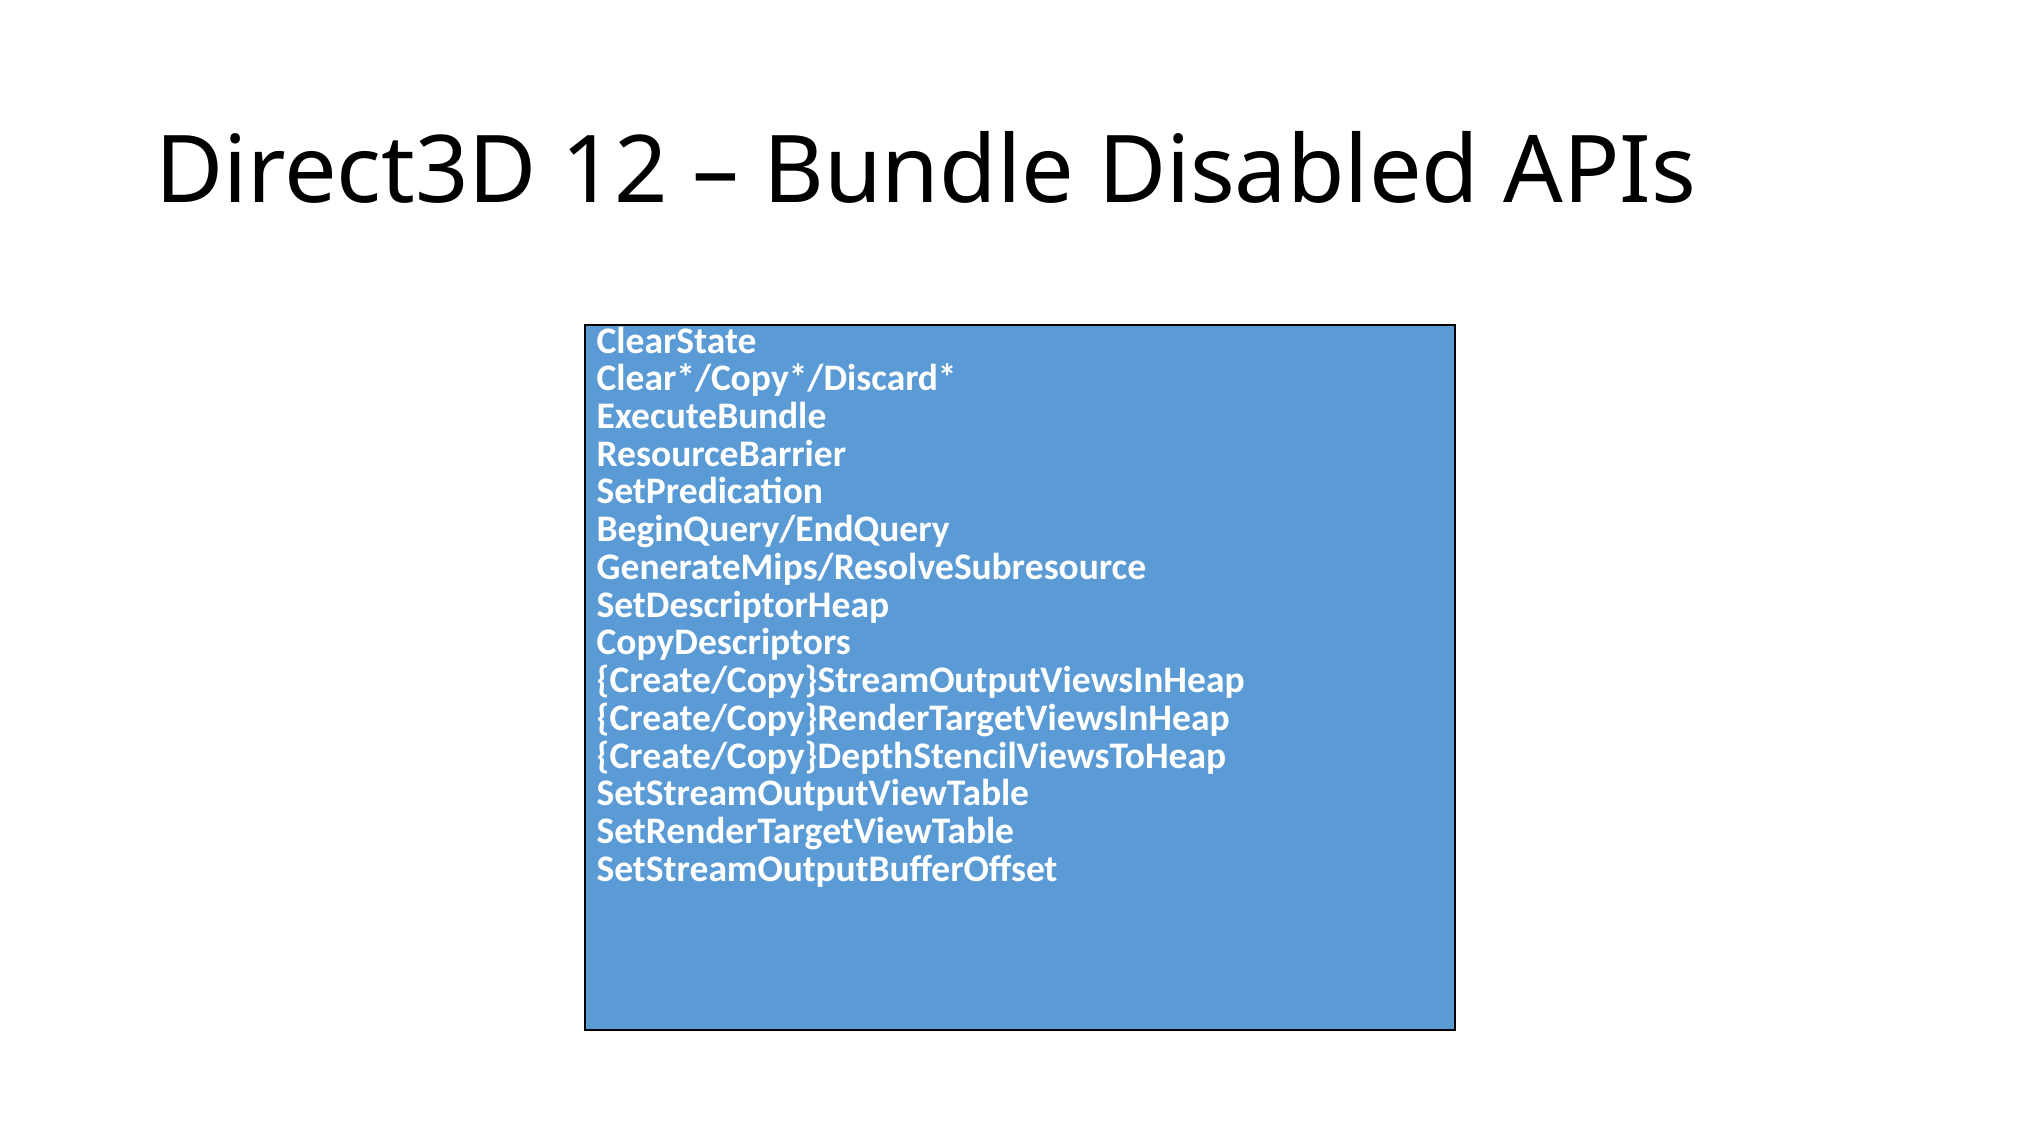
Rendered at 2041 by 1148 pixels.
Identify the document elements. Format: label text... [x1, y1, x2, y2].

title Direct3D 12 – Bundle Disabled APIs [140, 61, 1900, 283]
table_header ClearState Clear*/Copy*/Discard* ExecuteBundle ResourceBarrier SetPredication BeginQuery/EndQuery GenerateMips/ResolveSubresource SetDescriptorHeap CopyDescriptors {Create/Copy}StreamOutputViewsInHeap {Create/Copy}RenderTargetViewsInHeap {Create/Copy}DepthStencilViewsToHeap SetStreamOutputViewTable SetRenderTargetViewTable SetStreamOutputBufferOffset [586, 326, 1454, 1029]
